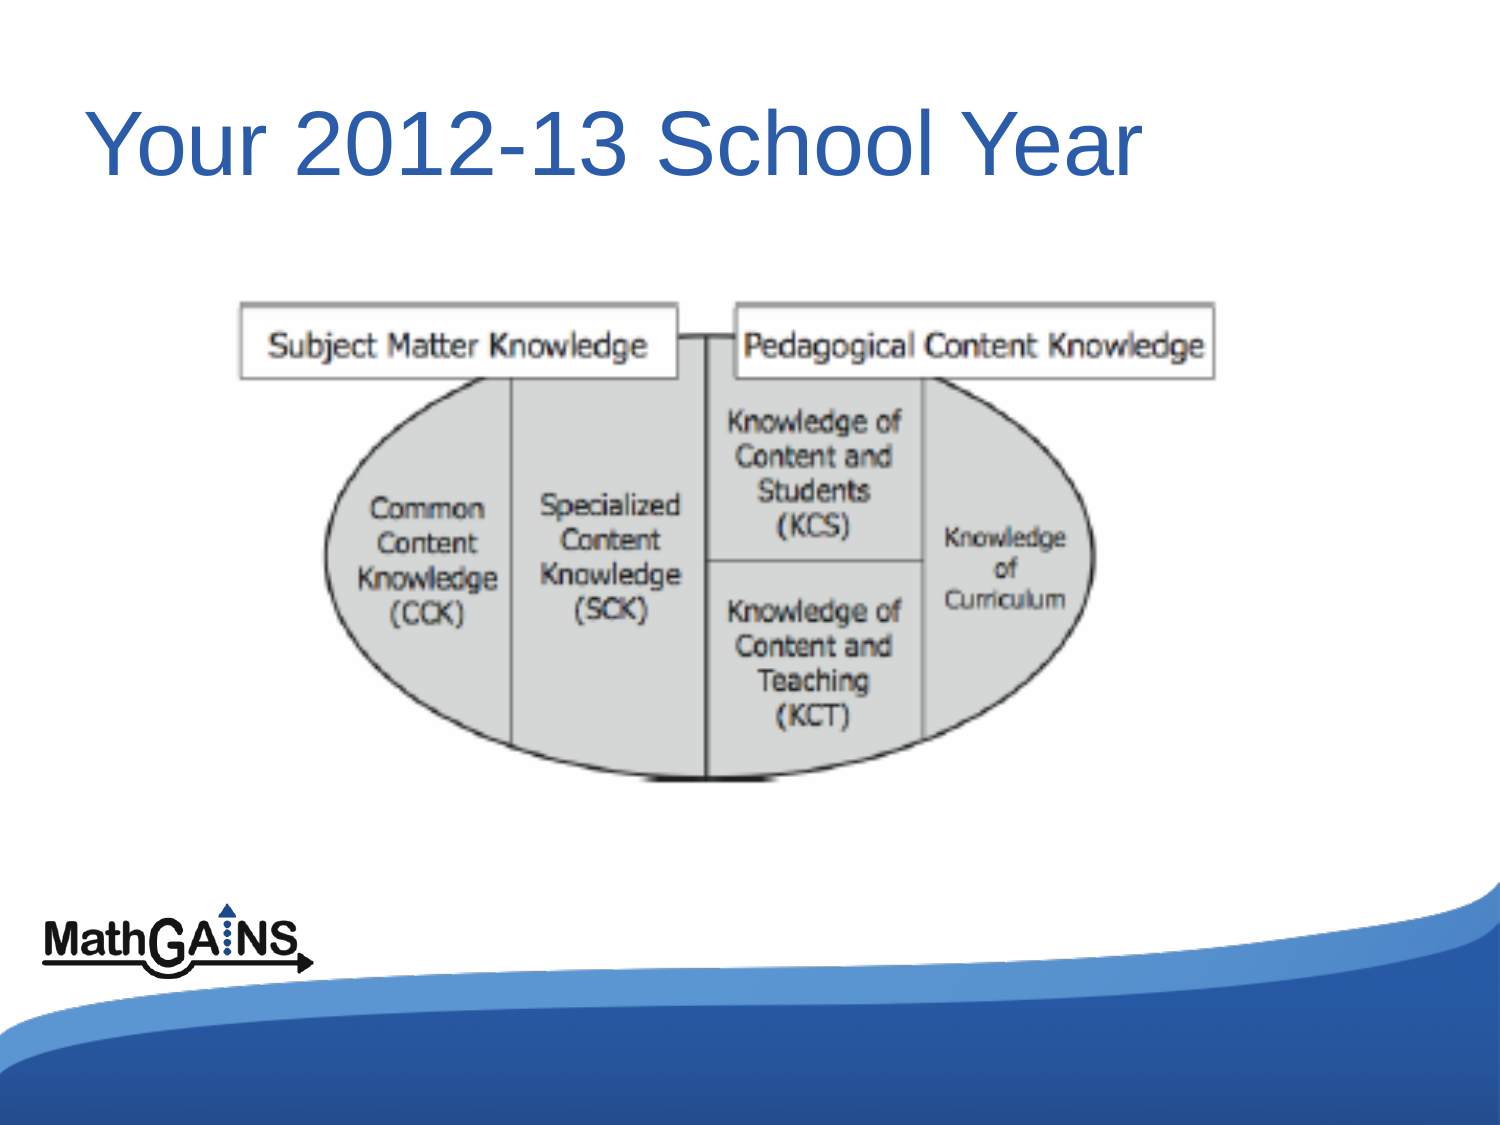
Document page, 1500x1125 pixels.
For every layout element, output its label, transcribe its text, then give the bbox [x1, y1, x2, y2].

title Your 2012-13 School Year [74, 14, 1426, 263]
picture [0, 878, 1500, 1125]
picture [149, 287, 1273, 799]
